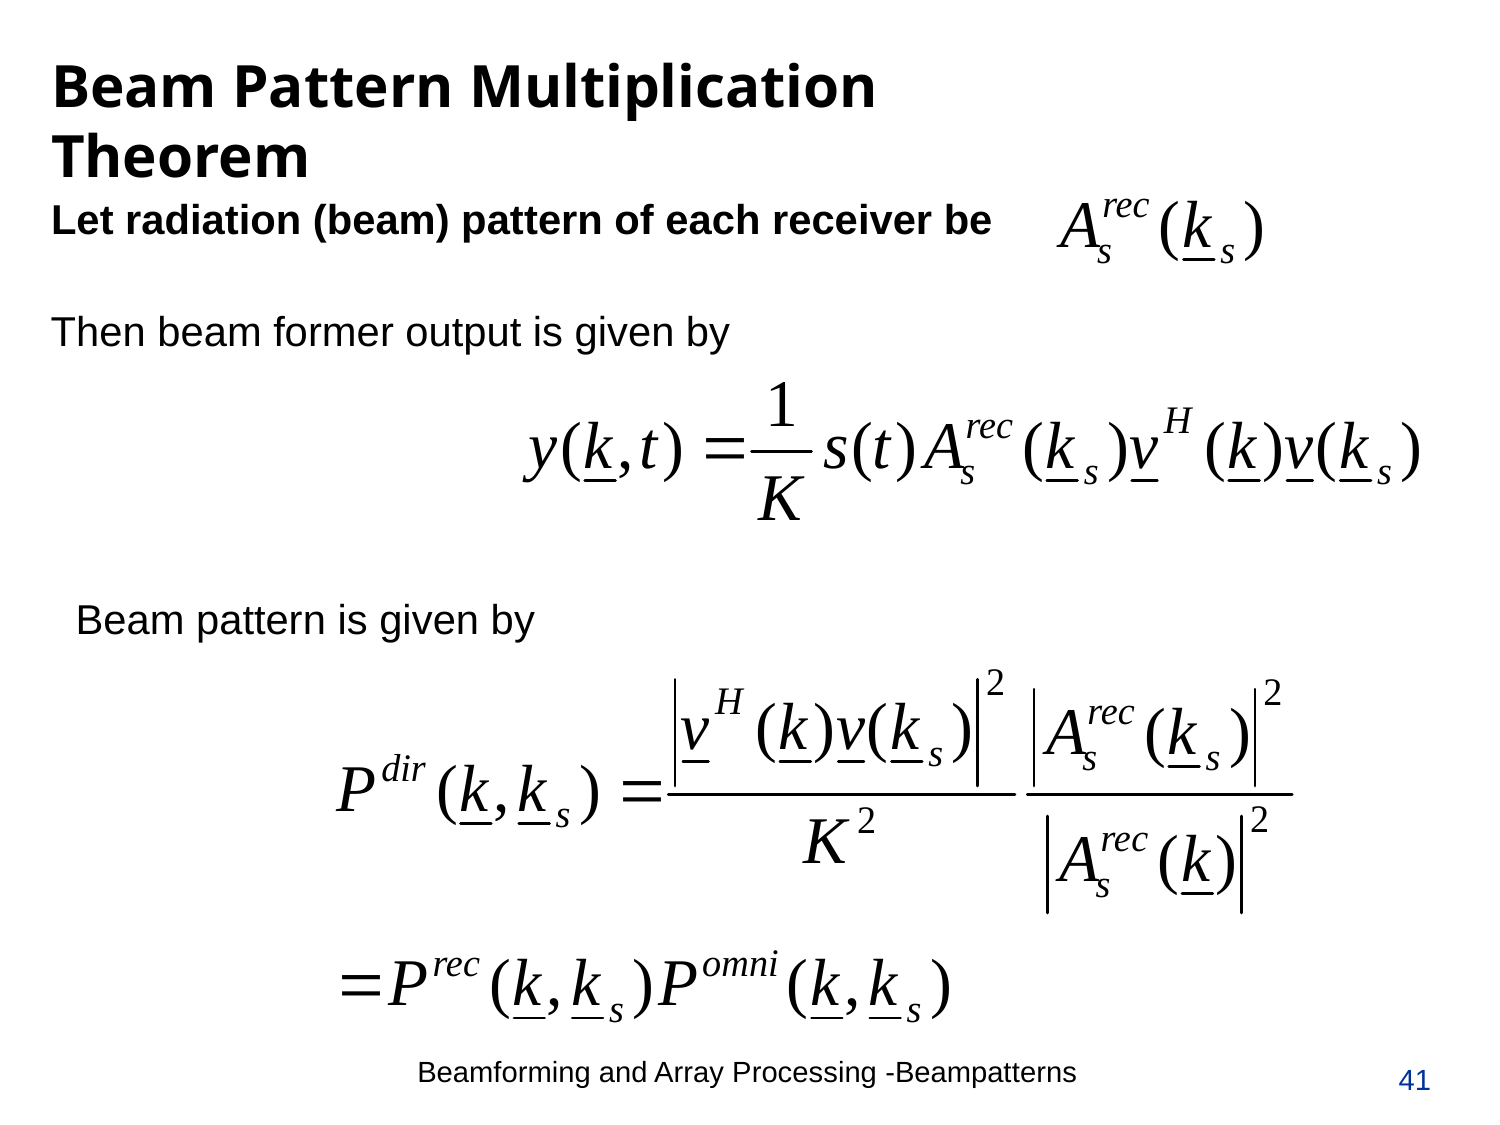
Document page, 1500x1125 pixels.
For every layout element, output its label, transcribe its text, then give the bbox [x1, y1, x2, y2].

text_box Then beam former output is given by [35, 287, 1013, 388]
slide_number 41 [1207, 1055, 1447, 1102]
title Beam Pattern Multiplication Theorem [35, 41, 1138, 138]
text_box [512, 362, 1435, 536]
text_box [324, 649, 1308, 1040]
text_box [1045, 174, 1276, 281]
list Let radiation (beam) pattern of each receiver be [35, 174, 1013, 275]
text_box Beam pattern is given by [60, 575, 1038, 675]
